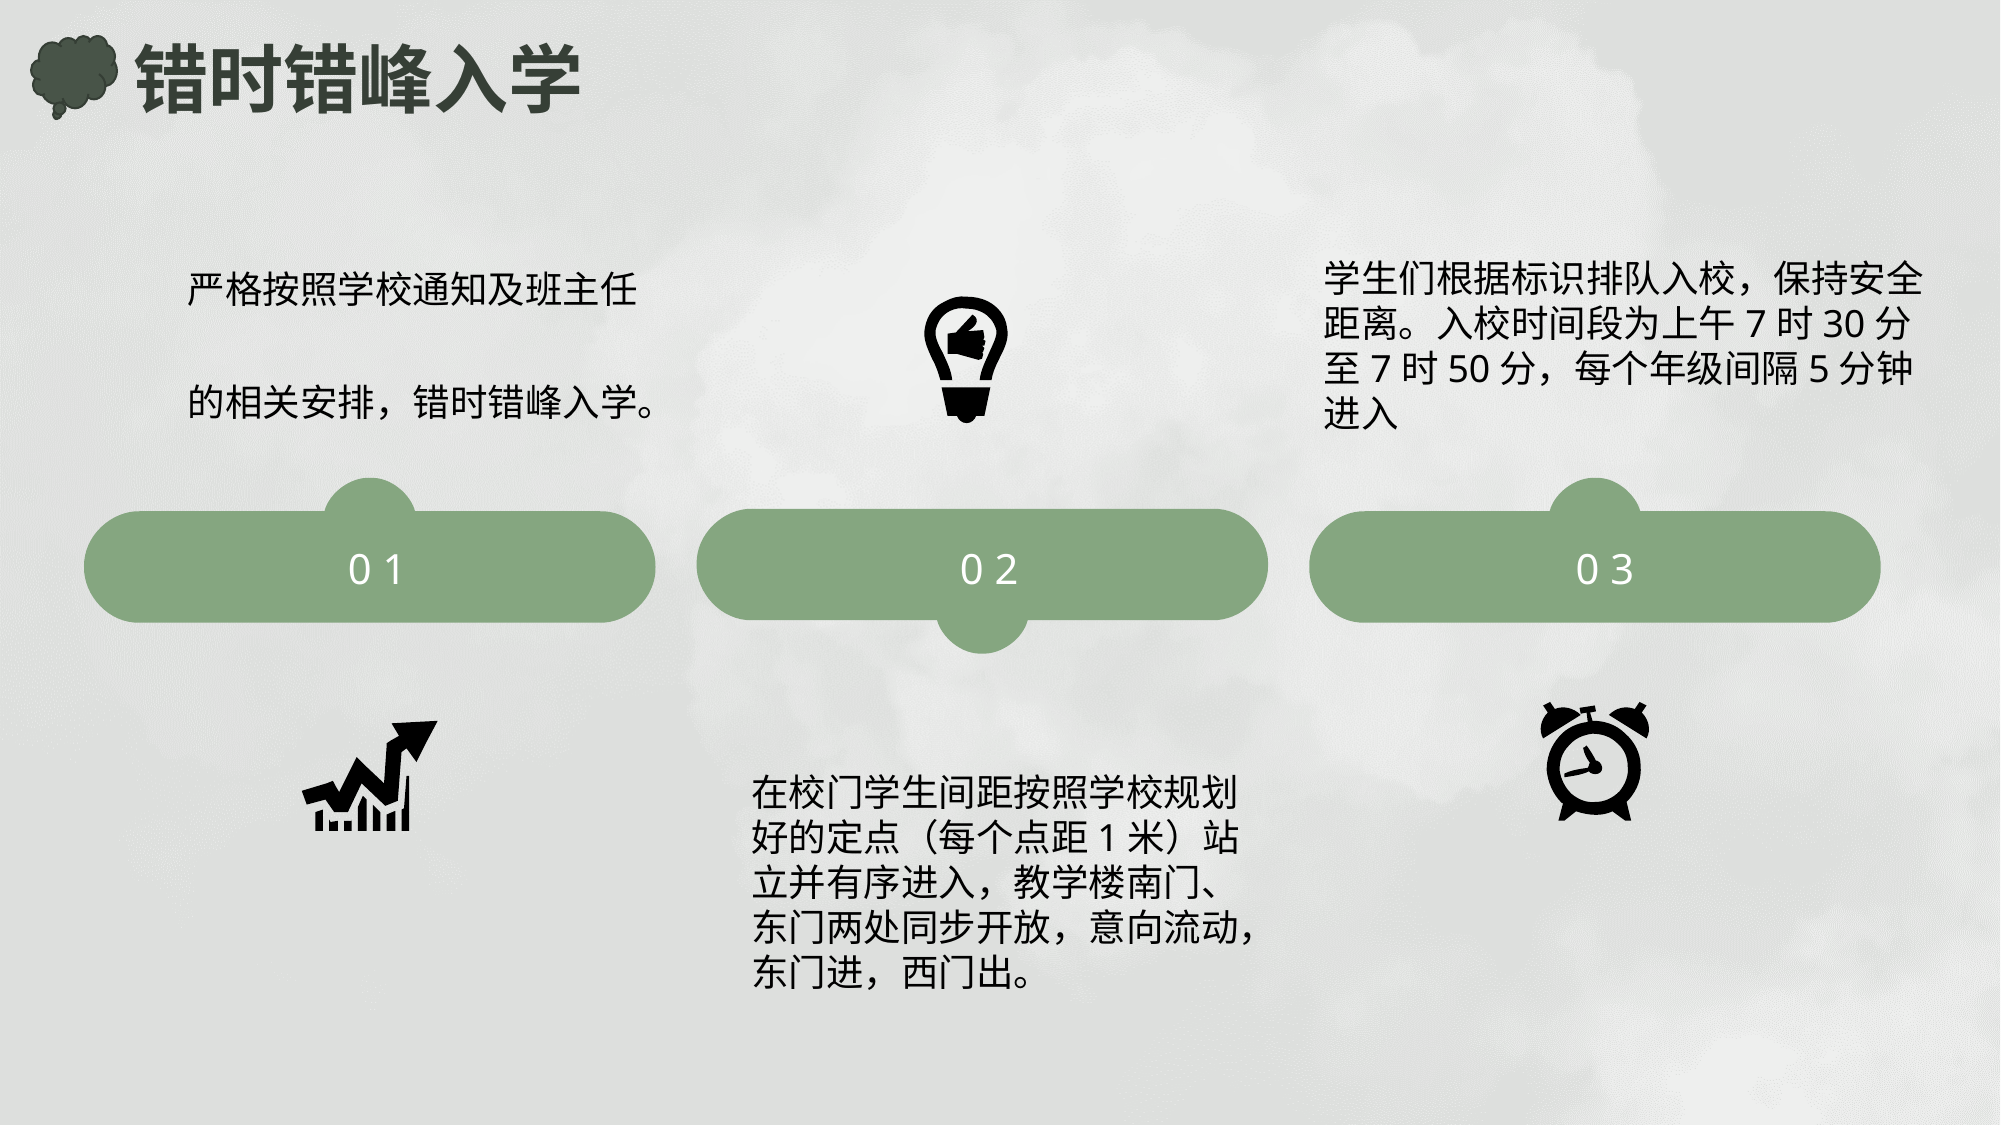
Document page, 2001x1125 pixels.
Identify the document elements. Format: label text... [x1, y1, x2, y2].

picture [0, 0, 2001, 1125]
text_box 错时错峰入学 [119, 24, 599, 130]
text_box [386, 810, 396, 831]
text_box [329, 819, 338, 831]
text_box [1608, 701, 1649, 739]
text_box [1540, 701, 1641, 821]
text_box 学生们根据标识排队入校，保持安全距离。入校时间段为上午7时30分至7时50分，每个年级间隔5分钟进入 [1309, 247, 1958, 442]
text_box 在校门学生间距按照学校规划好的定点（每个点距1米）站立并有序进入，教学楼南门、东门两处同步开放，意向流动，东门进，西门出。 [736, 761, 1283, 1001]
text_box [941, 387, 991, 424]
text_box [372, 804, 381, 831]
text_box 严格按照学校通知及班主任的相关安排，错时错峰入学。 [173, 191, 656, 432]
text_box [84, 477, 656, 623]
text_box [344, 819, 352, 831]
text_box [401, 775, 410, 831]
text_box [696, 508, 1269, 654]
text_box [30, 34, 118, 121]
text_box [315, 809, 323, 831]
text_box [1309, 477, 1881, 623]
text_box [924, 296, 1008, 381]
text_box [301, 720, 438, 813]
text_box [357, 795, 367, 831]
